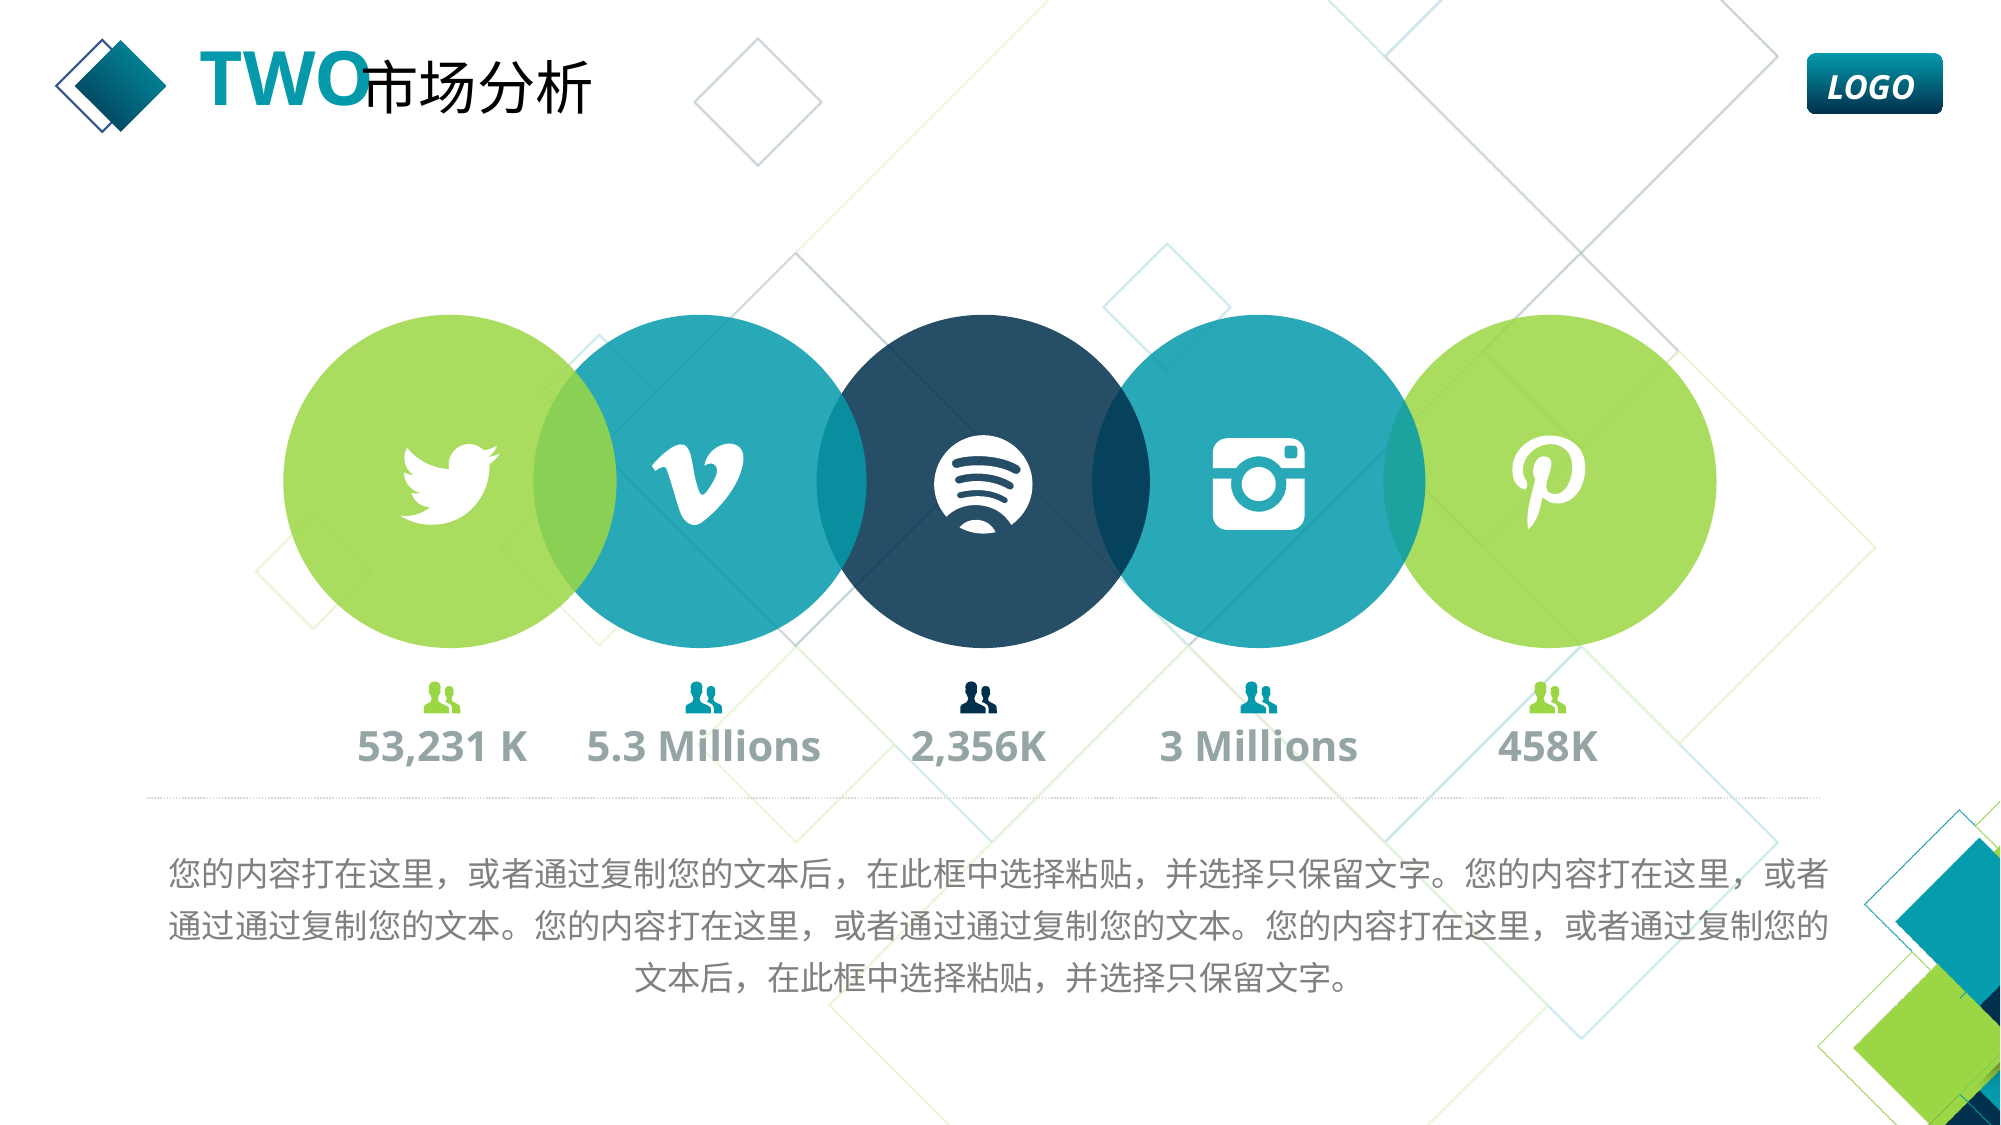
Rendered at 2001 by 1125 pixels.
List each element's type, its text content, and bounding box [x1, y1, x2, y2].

text_box 2,356K [910, 719, 1047, 770]
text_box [283, 314, 617, 649]
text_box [617, 314, 867, 649]
text_box [1240, 681, 1267, 714]
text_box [1426, 314, 1717, 649]
text_box [423, 681, 450, 714]
text_box [1261, 686, 1278, 714]
text_box [1550, 686, 1567, 714]
text_box 458K [1498, 719, 1598, 770]
picture [1798, 691, 2001, 1125]
text_box 53,231 K [357, 719, 528, 770]
text_box [444, 686, 461, 714]
text_box [1529, 681, 1555, 714]
text_box 3 Millions [1159, 719, 1359, 770]
text_box [685, 681, 711, 714]
text_box [706, 686, 723, 714]
text_box 5.3 Millions [586, 719, 822, 770]
text_box [981, 686, 997, 714]
text_box [960, 681, 986, 714]
text_box 您的内容打在这里，或者通过复制您的文本后，在此框中选择粘贴，并选择只保留文字。您的内容打在这里，或者通过通过复制您的文本。您的内容打在这里，或者通过通过复制您的文本。您的内容打在这里，或者通过复制您的文本后，在此框中选择粘贴，并选择只保留文字。 [132, 831, 1868, 1010]
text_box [184, 23, 976, 130]
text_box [1150, 314, 1426, 649]
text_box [867, 314, 1150, 649]
